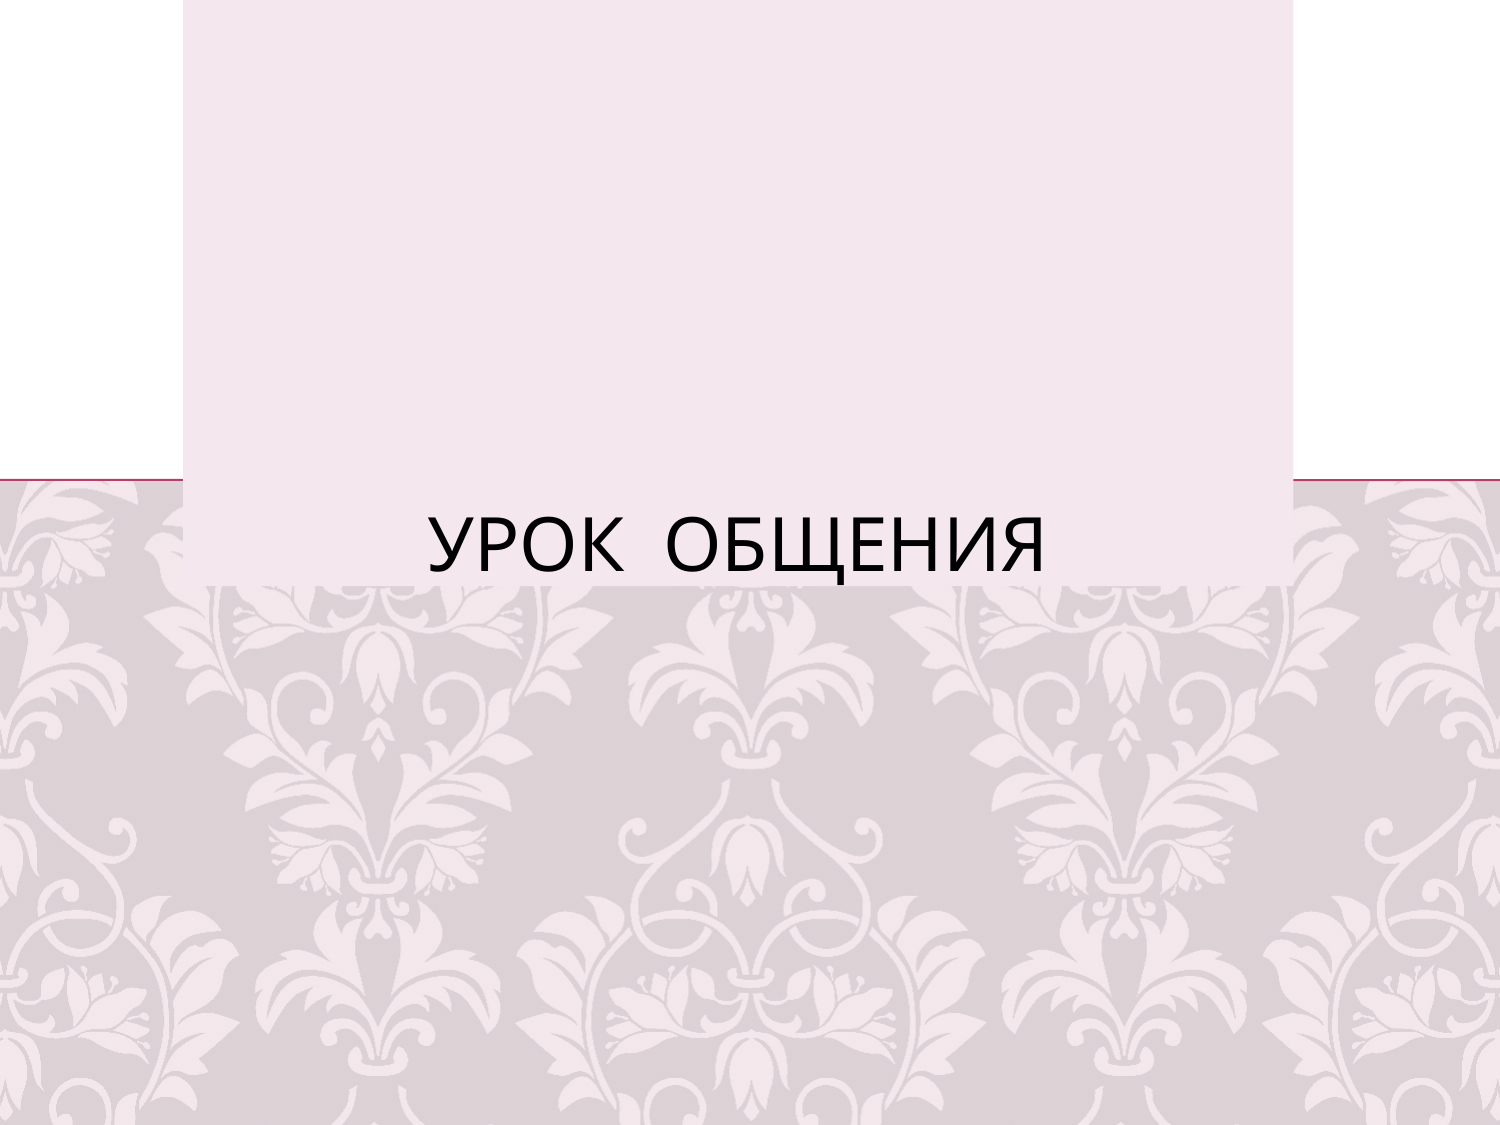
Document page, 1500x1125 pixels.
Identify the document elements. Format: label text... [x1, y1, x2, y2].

title УРОК общения [177, 0, 1300, 592]
